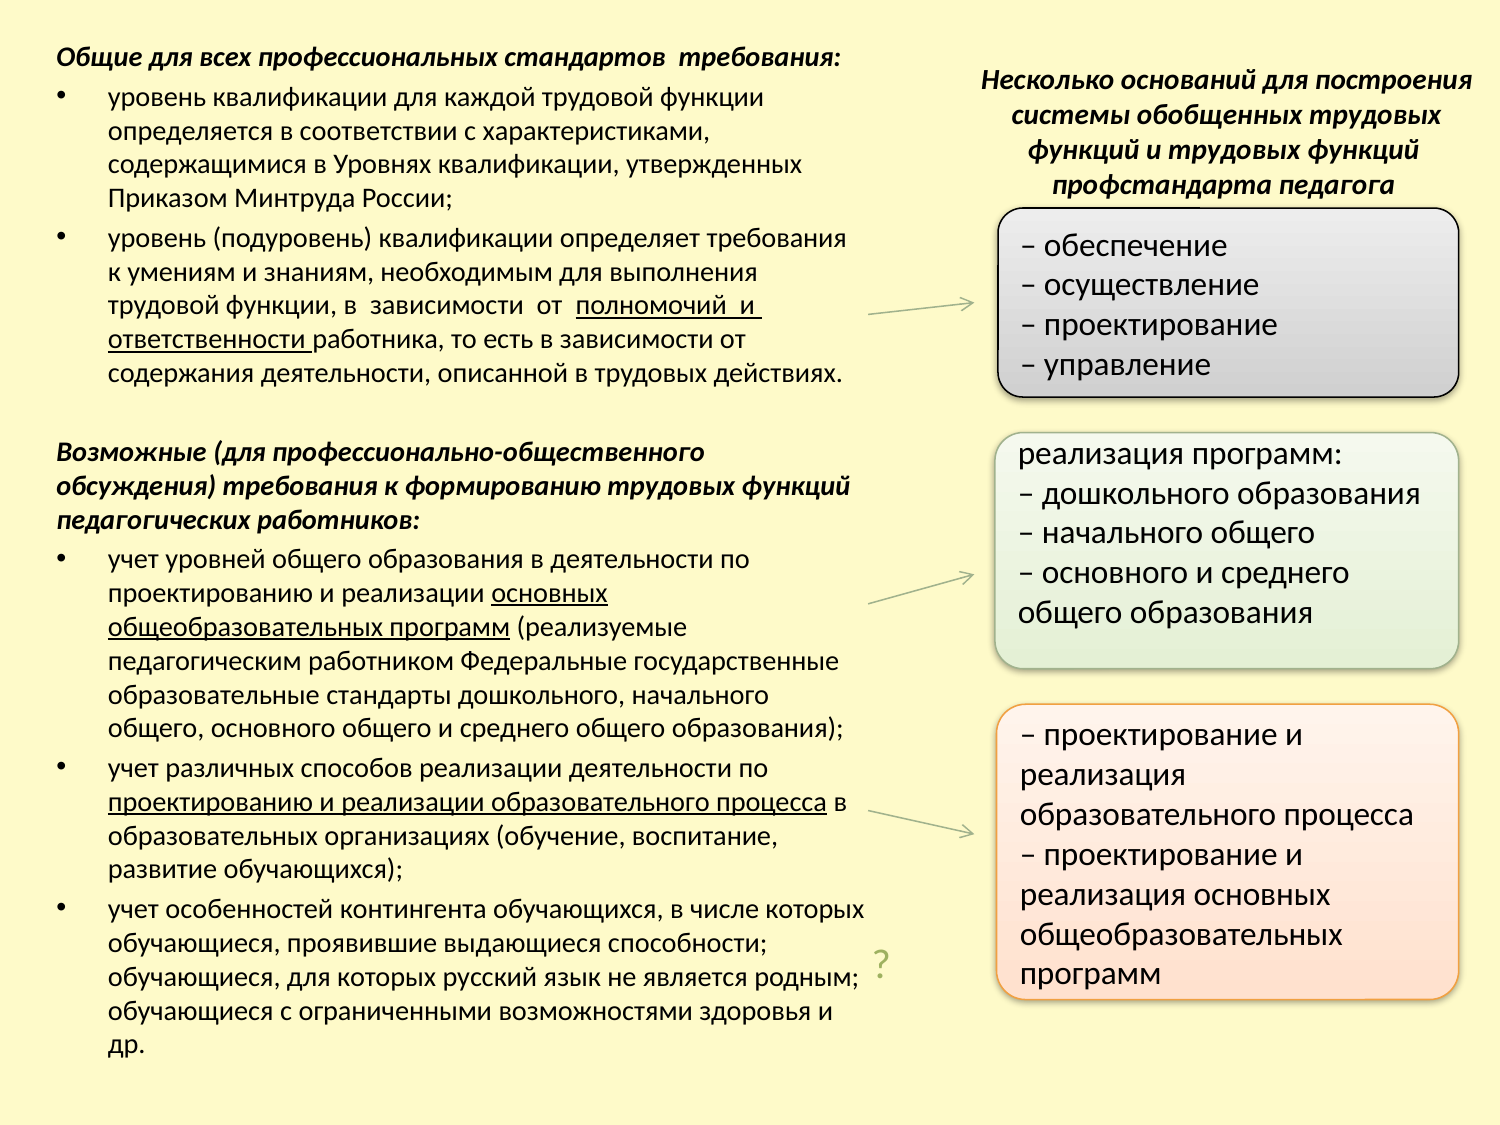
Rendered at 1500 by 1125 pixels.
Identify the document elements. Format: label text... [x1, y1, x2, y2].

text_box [867, 52, 1496, 1000]
list Общие для всех профессиональных стандартов требования: уровень квалификации для каждой трудовой функции определяется в соответствии с характеристиками, содержащимися в Уровнях квалификации, утвержденных Приказом Минтруда России; уровень (подуровень) квалификации определяет требования к умениям и знаниям, необходимым для выполнения трудовой функции, в зависимости от полномочий и ответственности работника, то есть в зависимости от содержания деятельности, описанной в трудовых действиях. Возможные (для профессионально-общественного обсуждения) требования к формированию трудовых функций педагогических работников: учет уровней общего образования в деятельности по проектированию и реализации основных общеобразовательных программ (реализуемые педагогическим работником Федеральные государственные образовательные стандарты дошкольного, начального общего, основного общего и среднего общего образования); учет различных способов реализации деятельности по проектированию и реализации образовательного процесса в образовательных организациях (обучение, воспитание, развитие обучающихся); учет особенностей контингента обучающихся, в числе которых обучающиеся, проявившие выдающиеся способности; обучающиеся, для которых русский язык не является родным; обучающиеся с ограниченными возможностями здоровья и др. [41, 30, 880, 1071]
text_box ? [856, 929, 862, 995]
